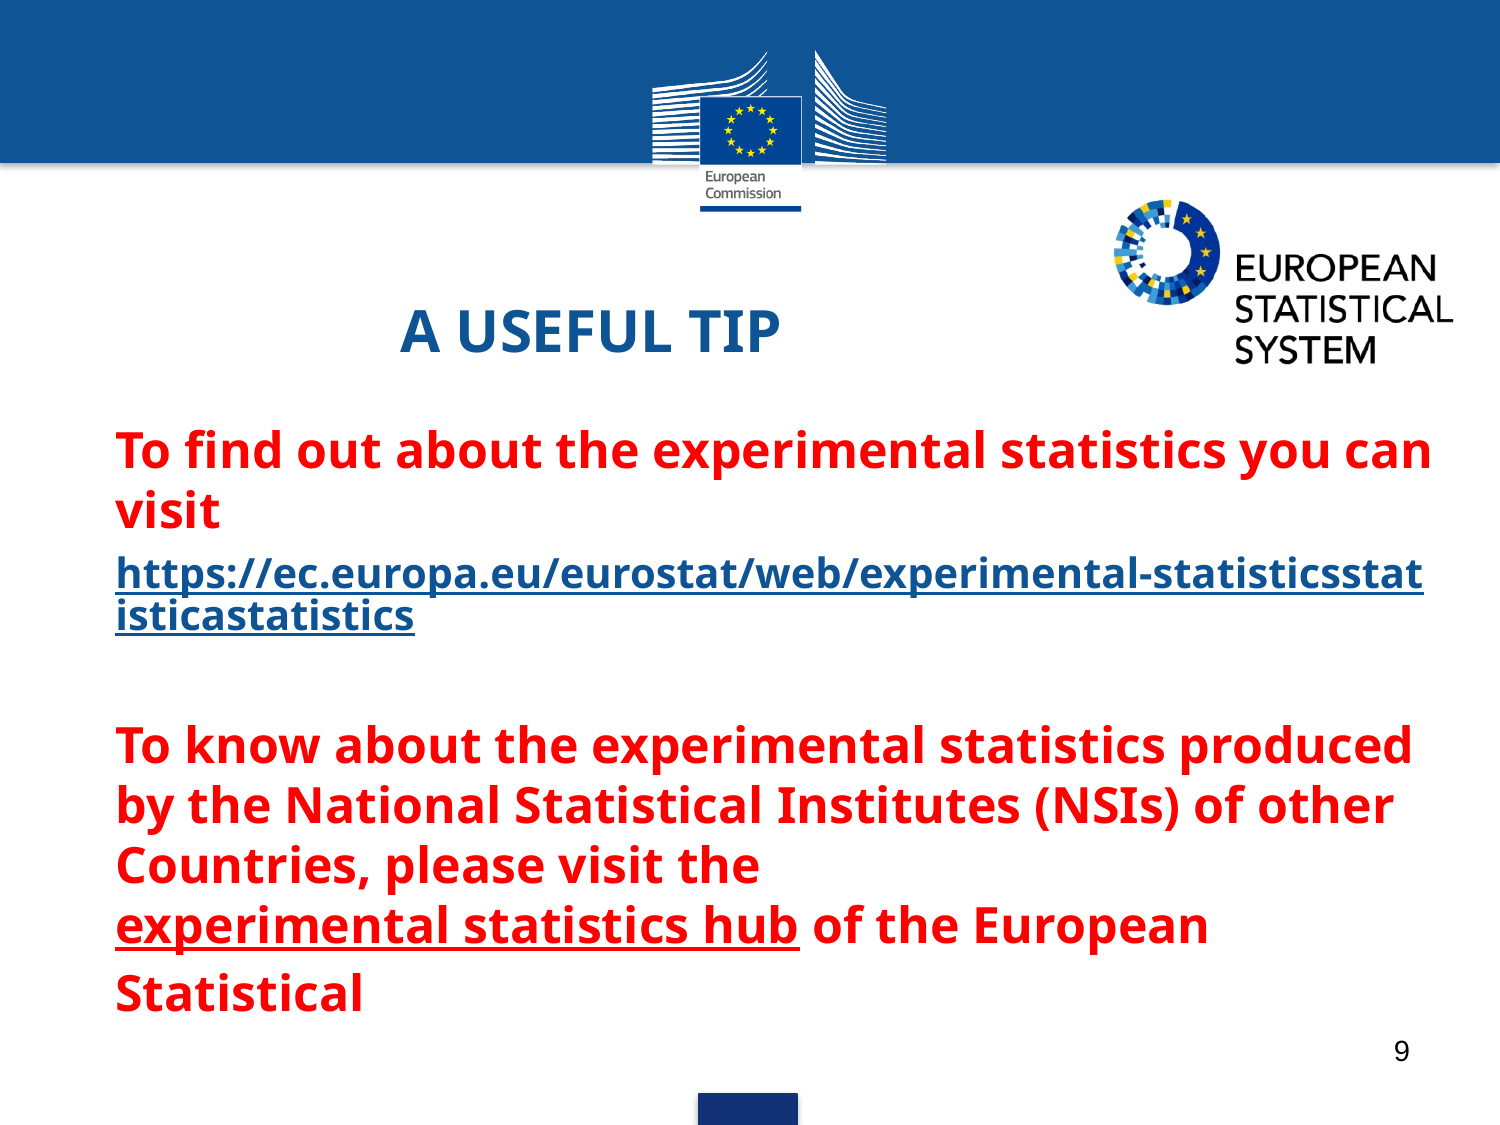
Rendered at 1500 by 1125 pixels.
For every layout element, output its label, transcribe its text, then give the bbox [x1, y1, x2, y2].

title A USEFUL TIP [73, 245, 1424, 400]
list To find out about the experimental statistics you can visit https://ec.europa.eu/eurostat/web/experimental-statisticsstatisticastatistics To know about the experimental statistics produced by the National Statistical Institutes (NSIs) of other Countries, please visit the experimental statistics hub of the European Statistical [100, 410, 1451, 1120]
picture [1092, 184, 1481, 380]
slide_number 9 [1074, 1024, 1426, 1103]
